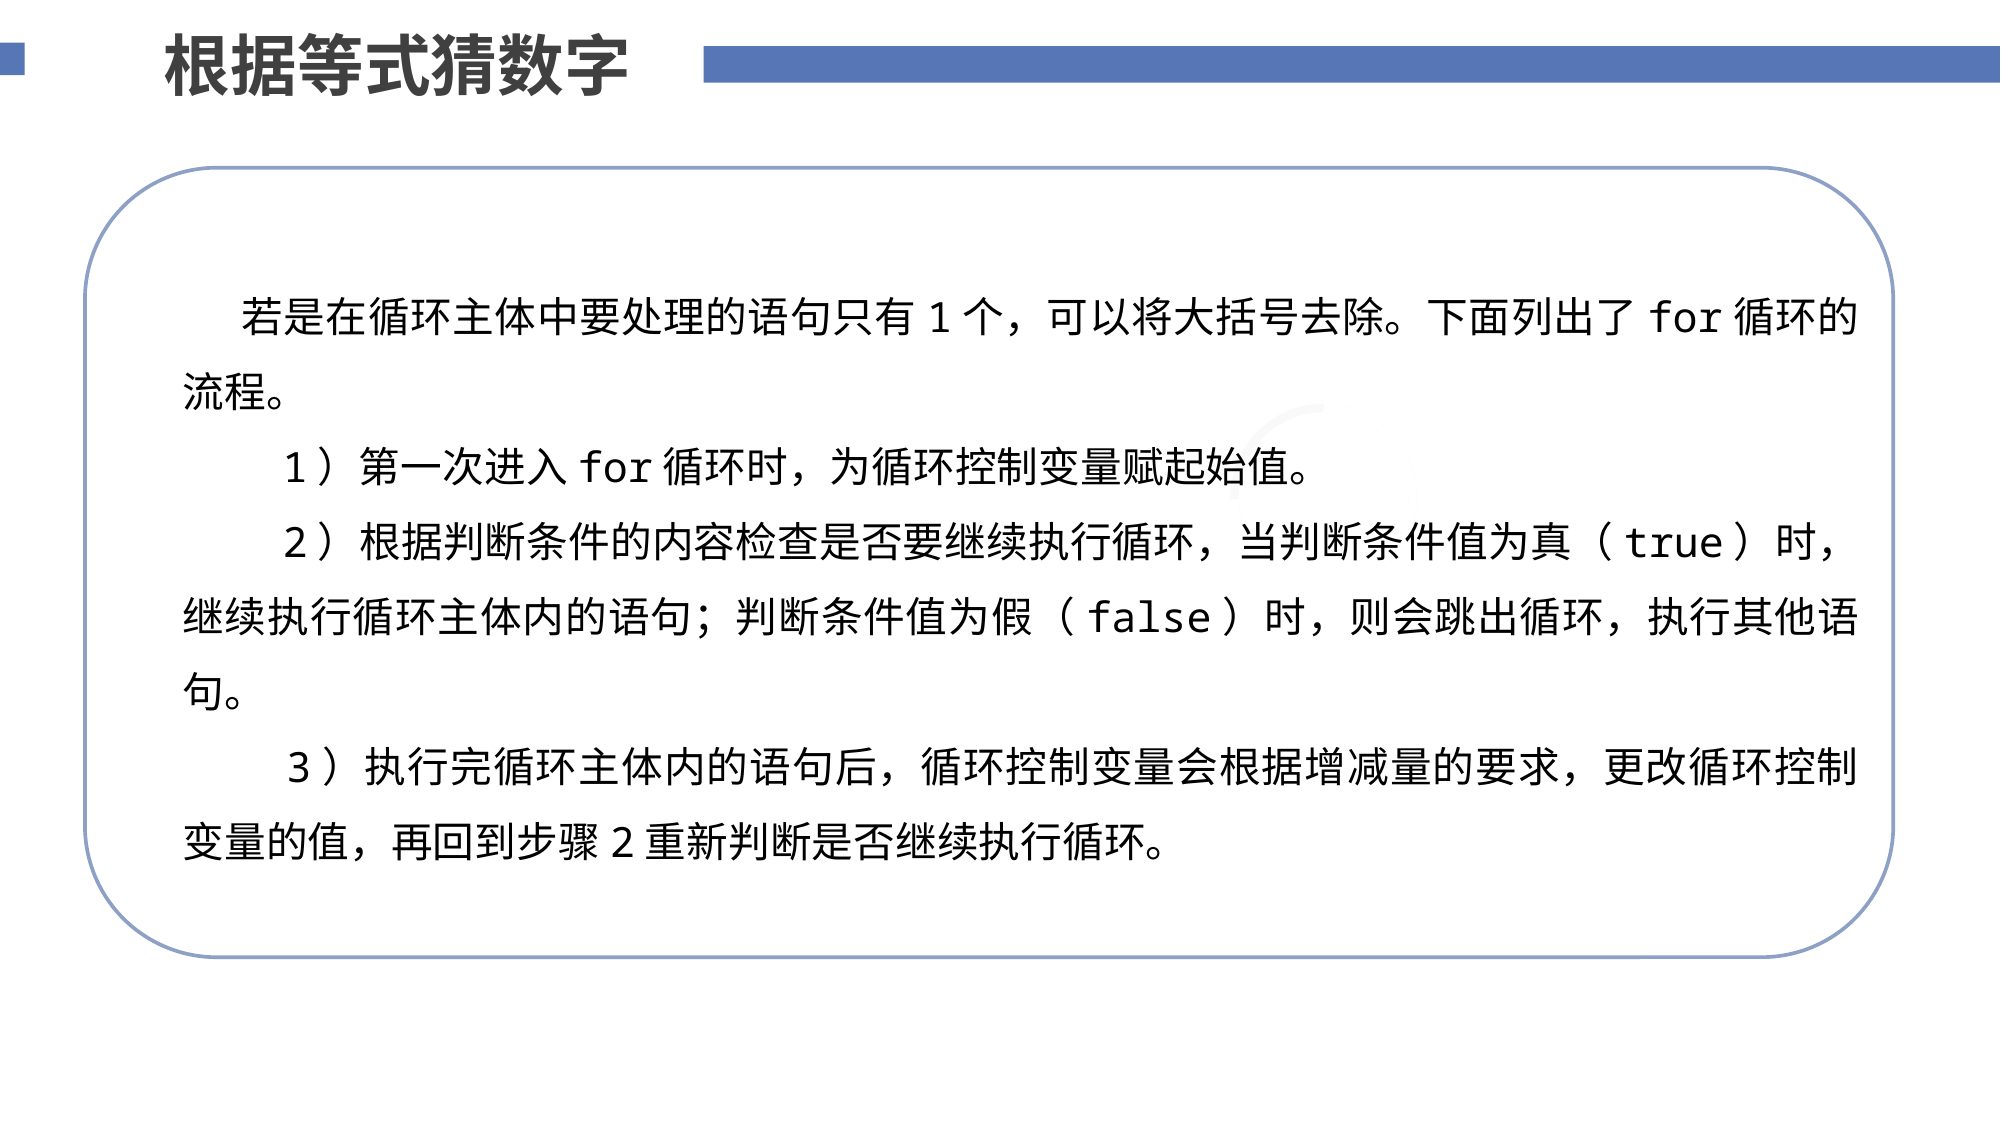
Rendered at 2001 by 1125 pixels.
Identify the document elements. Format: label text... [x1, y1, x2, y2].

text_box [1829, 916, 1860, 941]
text_box [0, 41, 26, 76]
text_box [1234, 407, 1413, 587]
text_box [1451, 385, 1820, 591]
text_box [702, 45, 2000, 84]
text_box 根据等式猜数字 [163, 23, 632, 104]
text_box [83, 166, 1895, 959]
